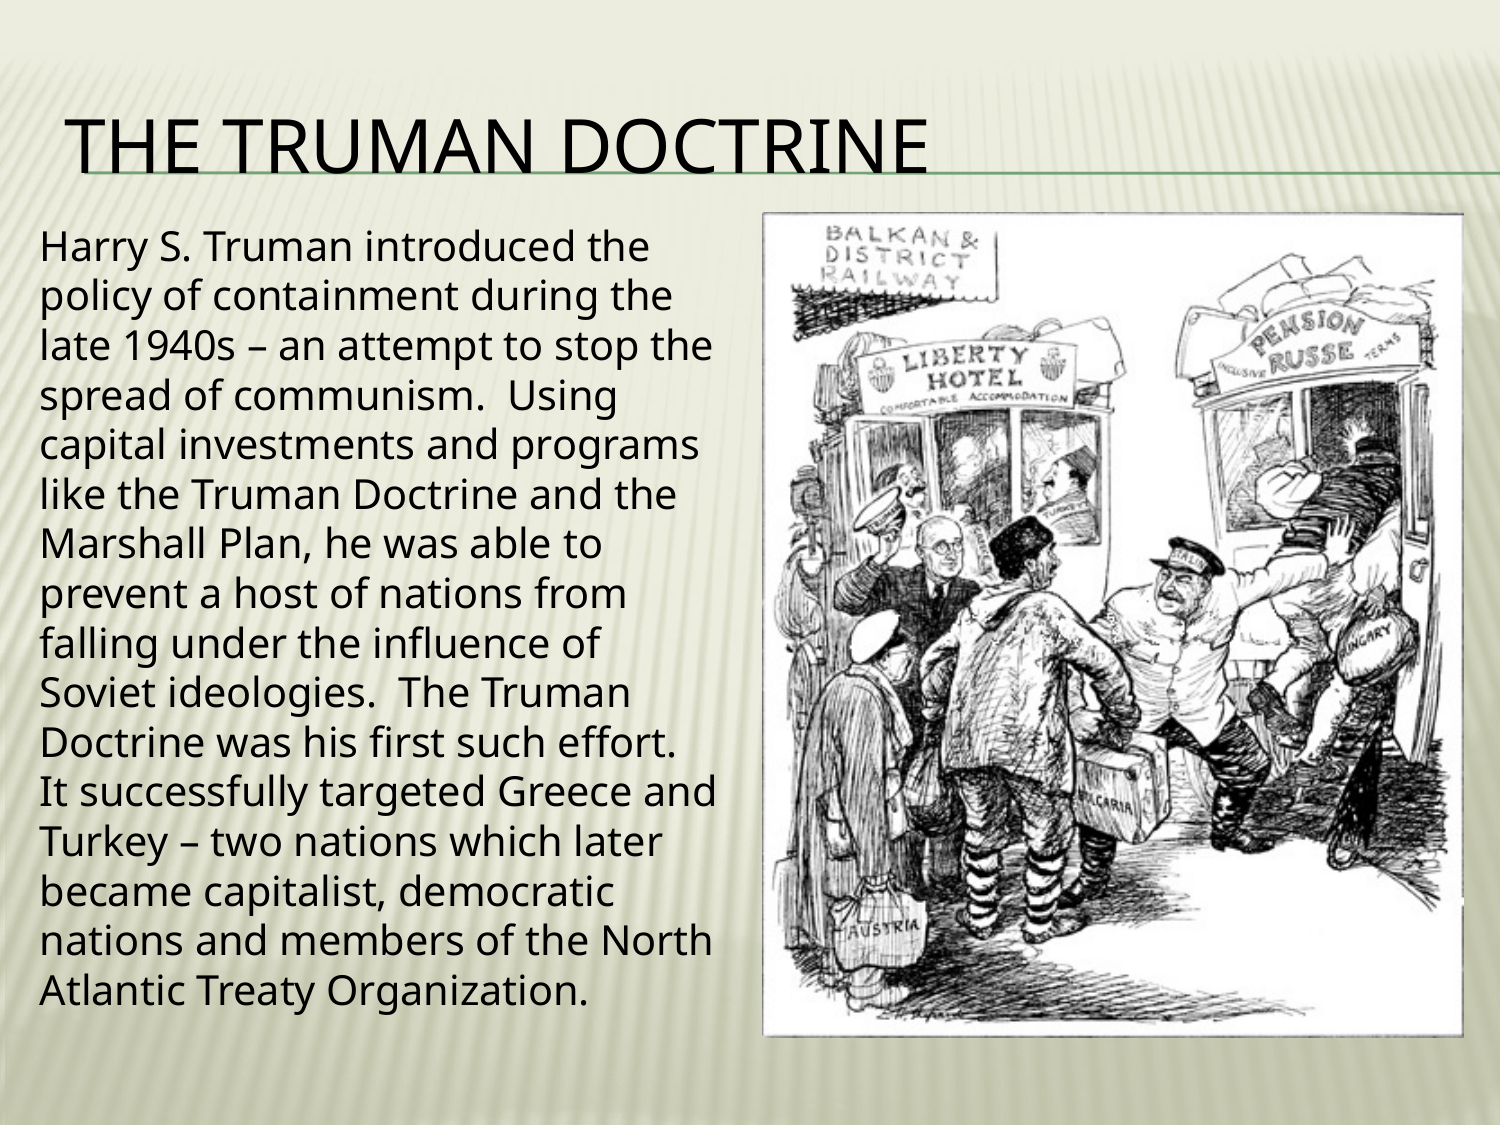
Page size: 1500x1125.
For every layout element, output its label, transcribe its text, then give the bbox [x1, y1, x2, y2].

title The Truman doctrine [49, 75, 1475, 213]
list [762, 212, 1464, 1038]
list Harry S. Truman introduced the policy of containment during the late 1940s – an attempt to stop the spread of communism. Using capital investments and programs like the Truman Doctrine and the Marshall Plan, he was able to prevent a host of nations from falling under the influence of Soviet ideologies. The Truman Doctrine was his first such effort. It successfully targeted Greece and Turkey – two nations which later became capitalist, democratic nations and members of the North Atlantic Treaty Organization. [24, 212, 738, 1075]
